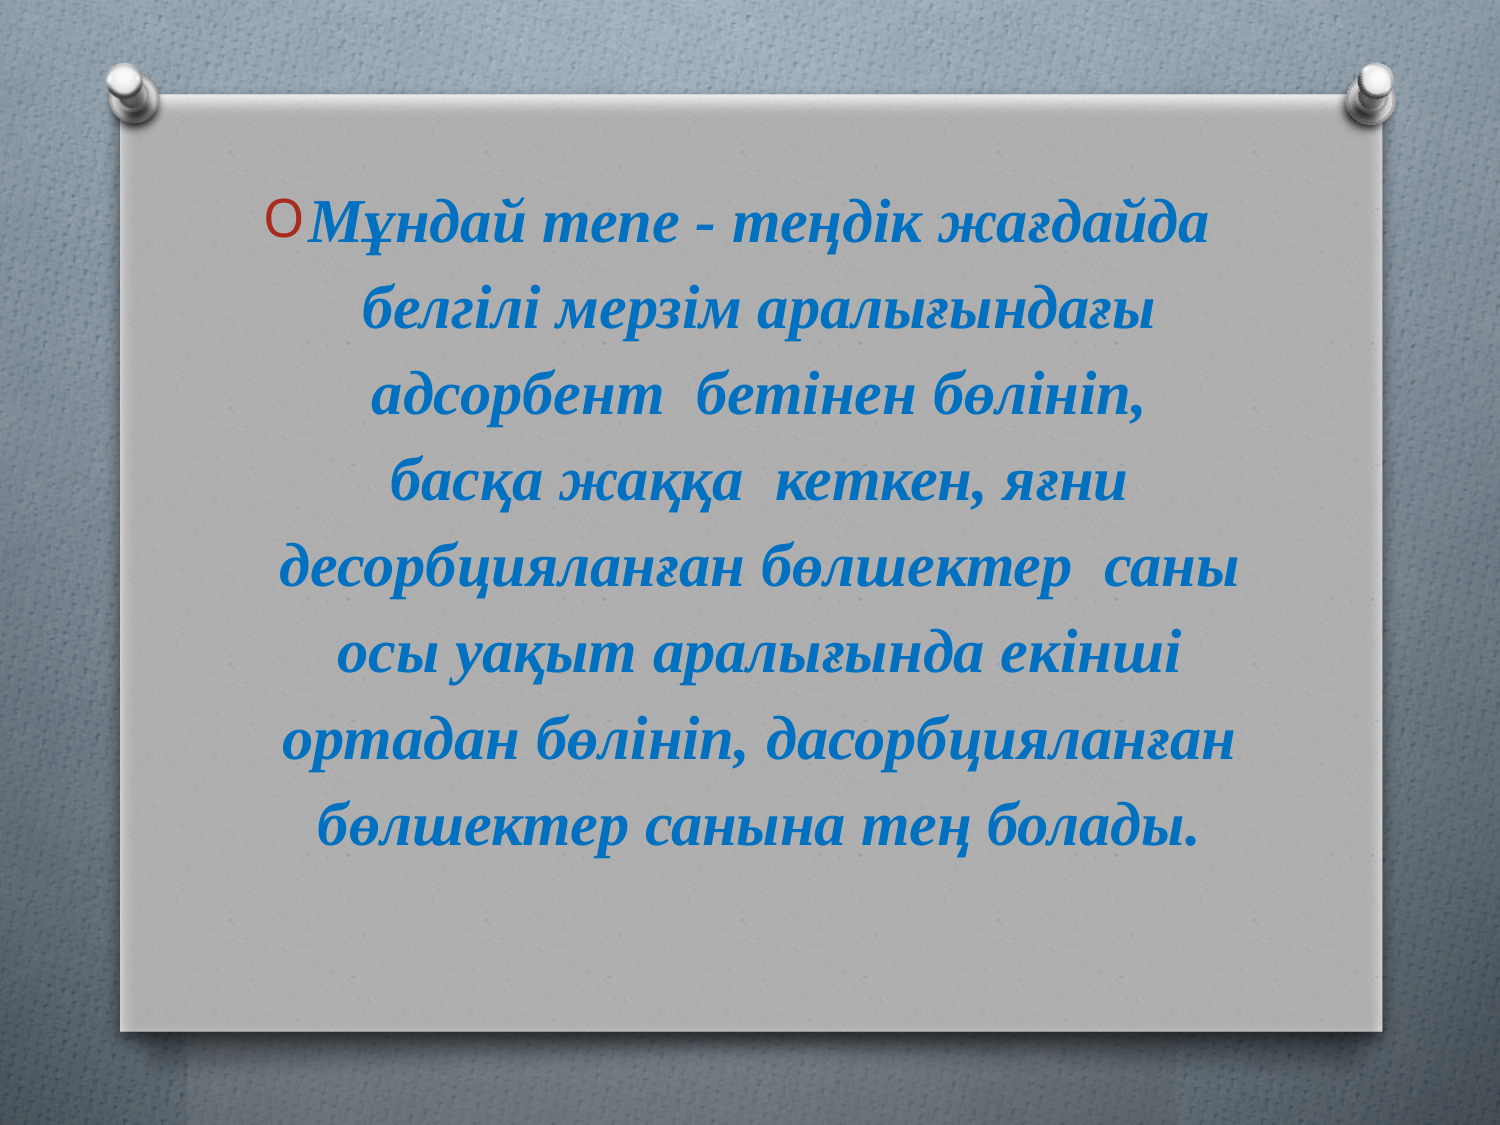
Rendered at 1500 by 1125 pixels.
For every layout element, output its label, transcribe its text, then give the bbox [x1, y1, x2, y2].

picture [75, 31, 197, 152]
list Мұндай тепе - теңдік жағдайда белгілі мерзім аралығындағы адсорбент бетінен бөлініп, басқа жаққа кеткен, яғни десорбцияланған бөлшектер саны осы уақыт аралығында екінші ортадан бөлініп, дасорбцияланған бөлшектер санына тең болады. [218, 160, 1257, 940]
picture [1317, 35, 1439, 156]
